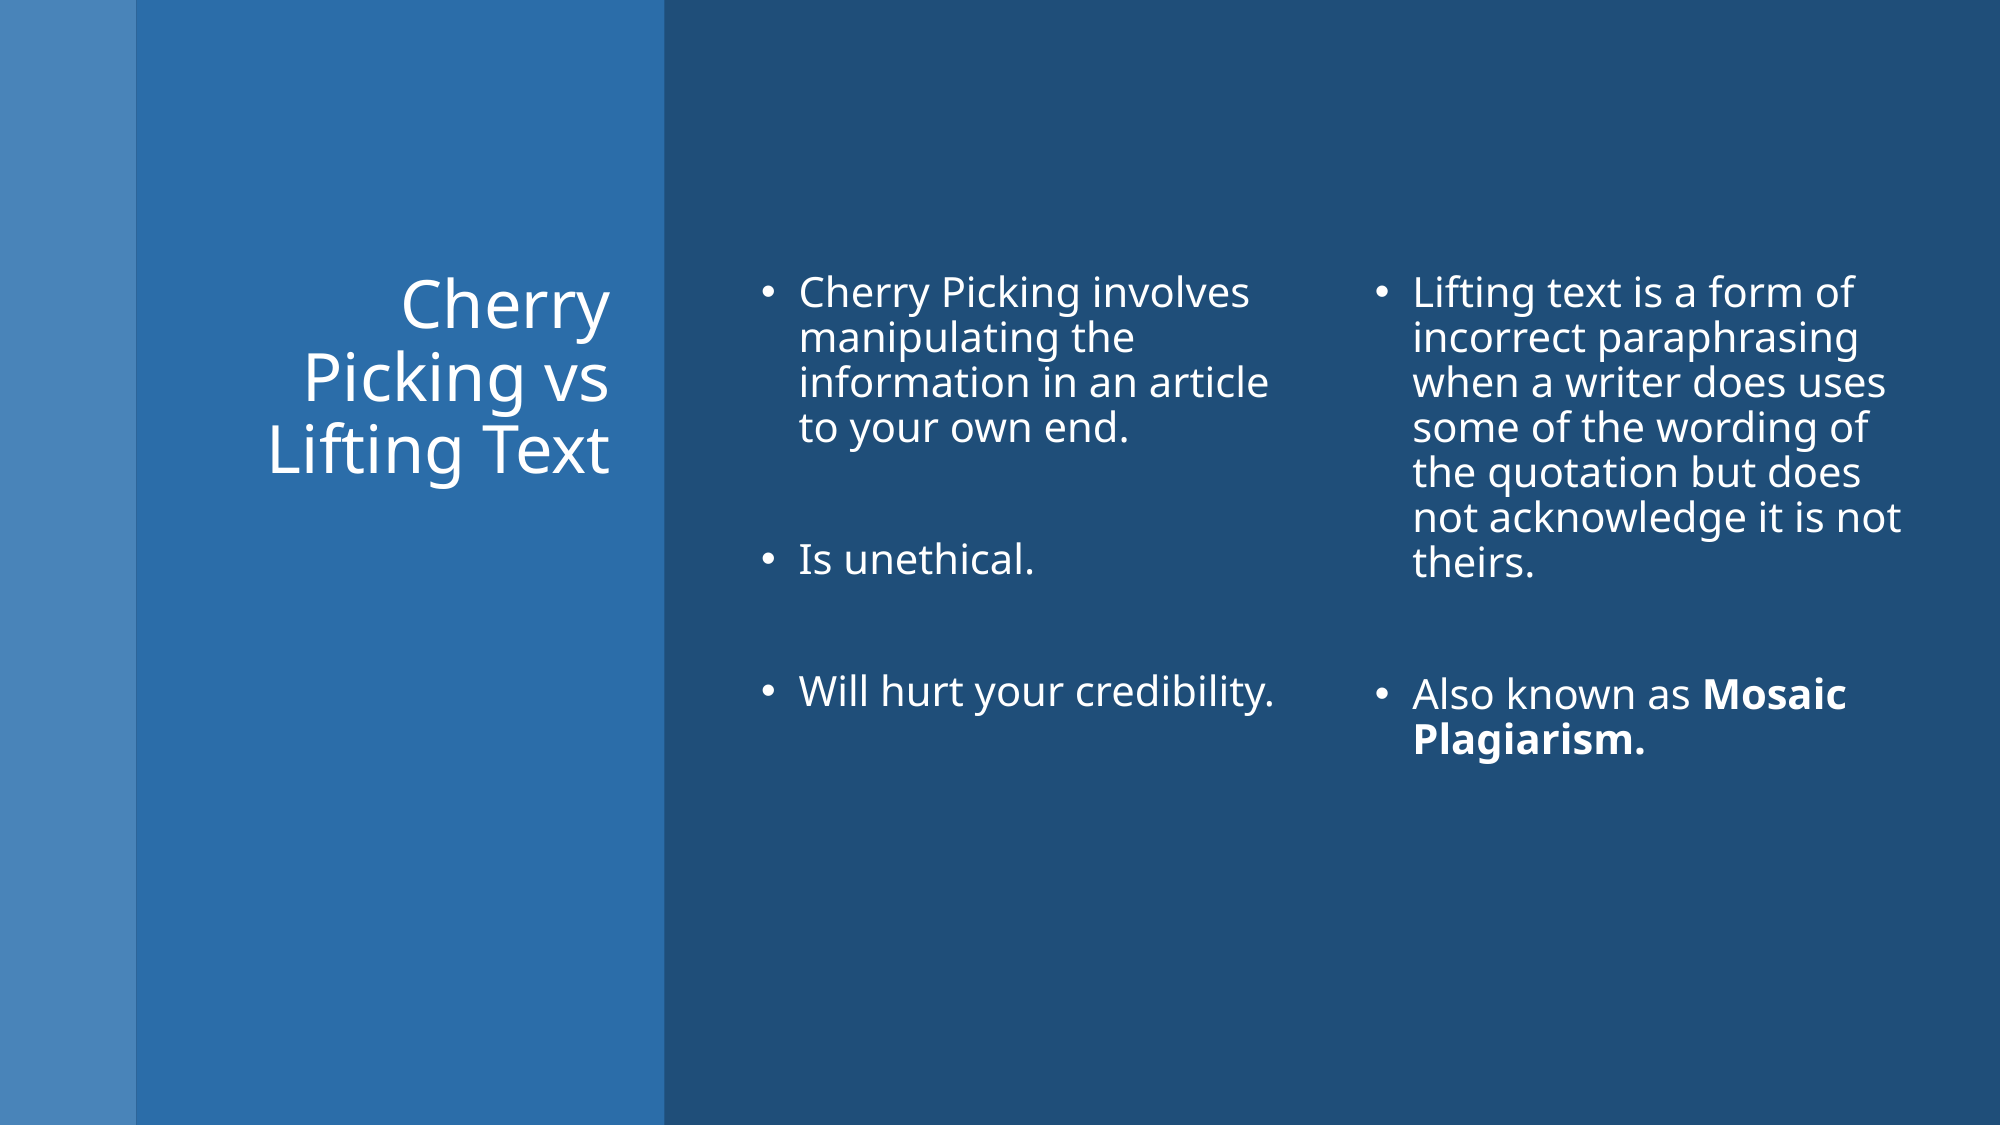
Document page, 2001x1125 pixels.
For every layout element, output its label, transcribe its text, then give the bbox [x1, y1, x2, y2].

text_box [136, 0, 666, 1125]
title Cherry Picking vs Lifting Text [162, 263, 626, 1003]
text_box [0, 0, 136, 1125]
list Cherry Picking involves manipulating the information in an article to your own end. Is unethical. Will hurt your credibility. [745, 263, 1308, 1003]
list Lifting text is a form of incorrect paraphrasing when a writer does uses some of the wording of the quotation but does not acknowledge it is not theirs. Also known as Mosaic Plagiarism. [1359, 263, 1922, 1003]
